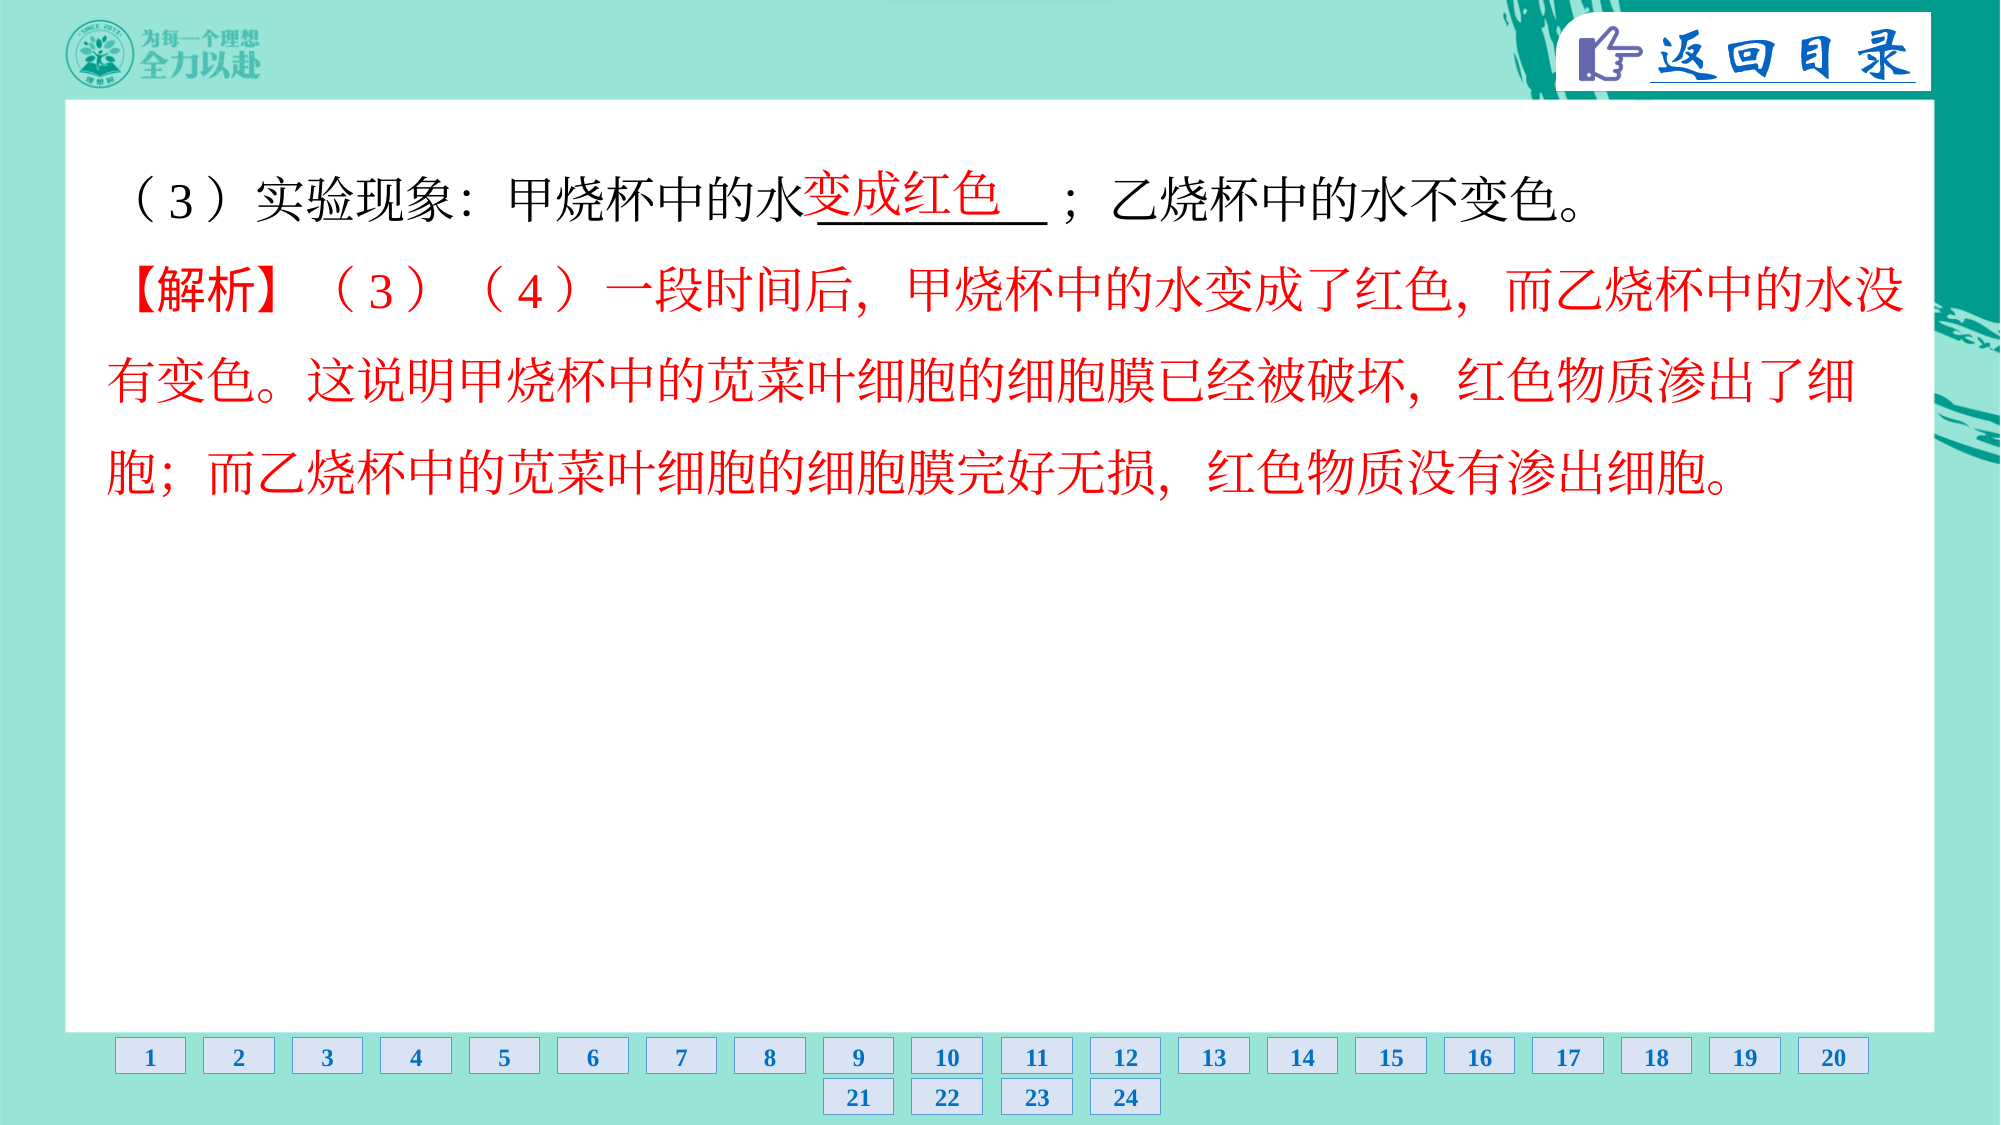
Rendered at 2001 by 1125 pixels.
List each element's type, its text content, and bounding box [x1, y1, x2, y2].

text_box （3）实验现象：甲烧杯中的水__________；乙烧杯中的水不变色。 [106, 140, 1895, 226]
text_box 【解析】（3）（4）一段时间后，甲烧杯中的水变成了红色，而乙烧杯中的水没 有变色。这说明甲烧杯中的苋菜叶细胞的细胞膜已经被破坏，红色物质渗出了细 胞；而乙烧杯中的苋菜叶细胞的细胞膜完好无损，红色物质没有渗出细胞。 [106, 226, 1895, 502]
text_box 变成红色 [784, 134, 1021, 223]
picture [0, 0, 2000, 1125]
